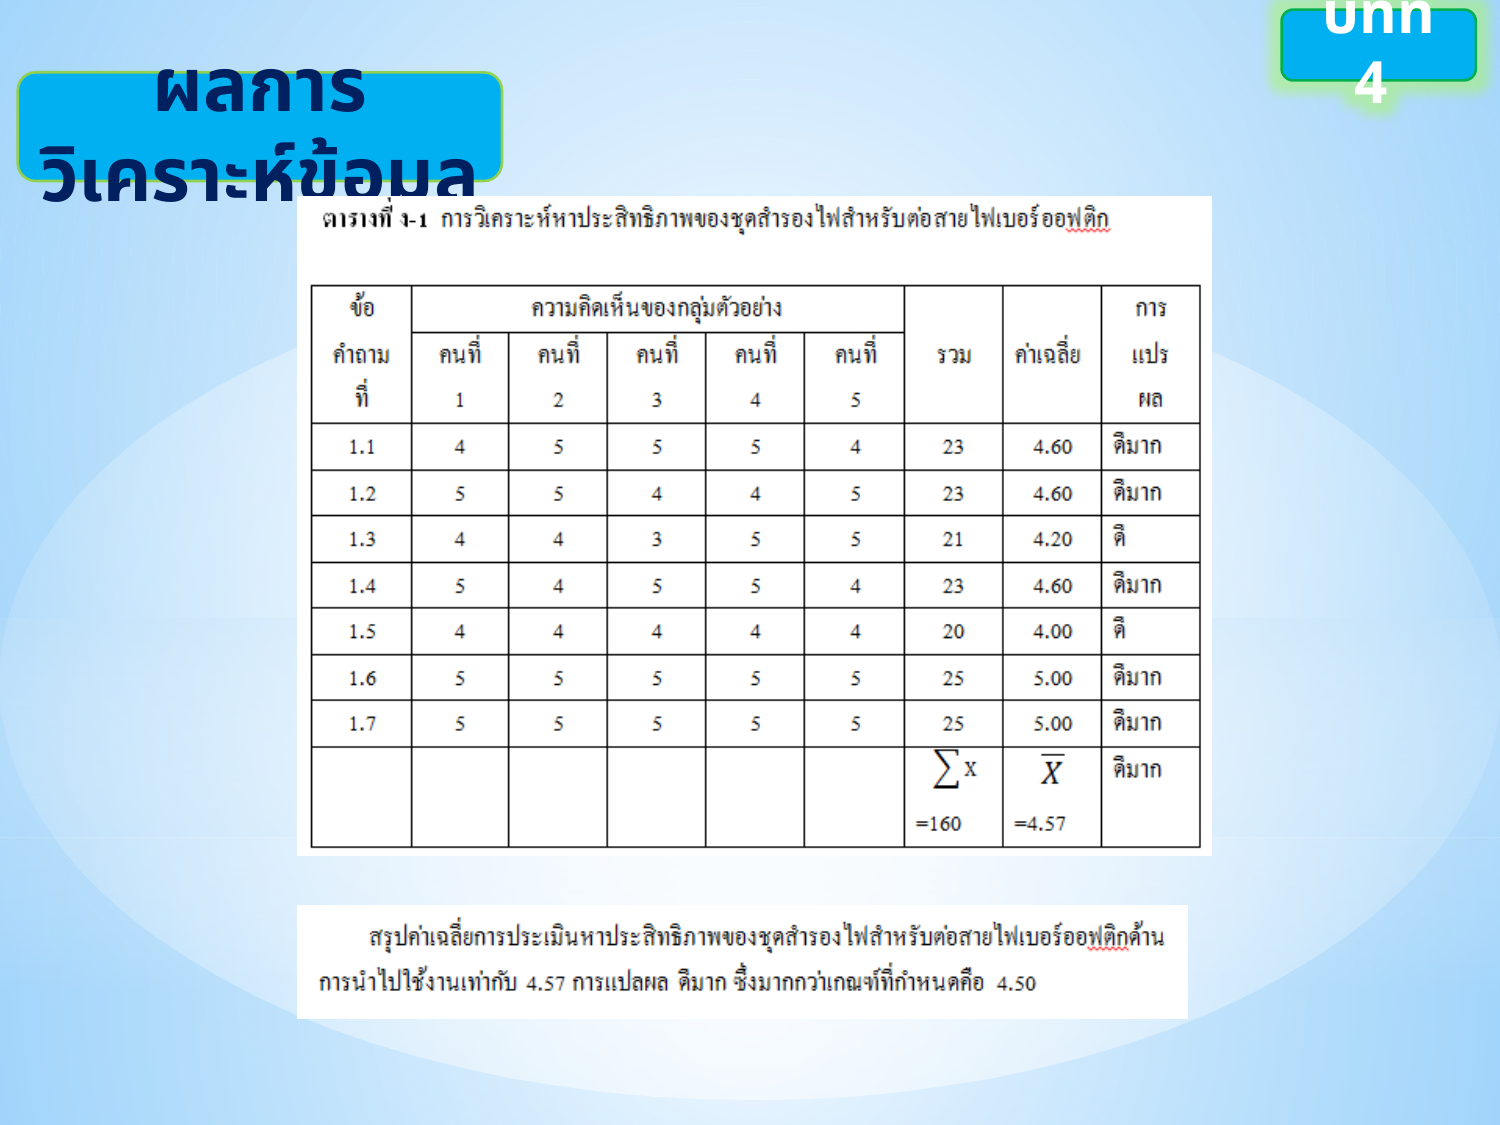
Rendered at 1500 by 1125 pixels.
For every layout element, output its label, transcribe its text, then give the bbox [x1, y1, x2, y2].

text_box ผลการวิเคราะห์ข้อมูล [16, 70, 504, 183]
picture [296, 904, 1188, 1020]
picture [296, 196, 1212, 856]
text_box บทที่ 4 [1280, 8, 1478, 82]
